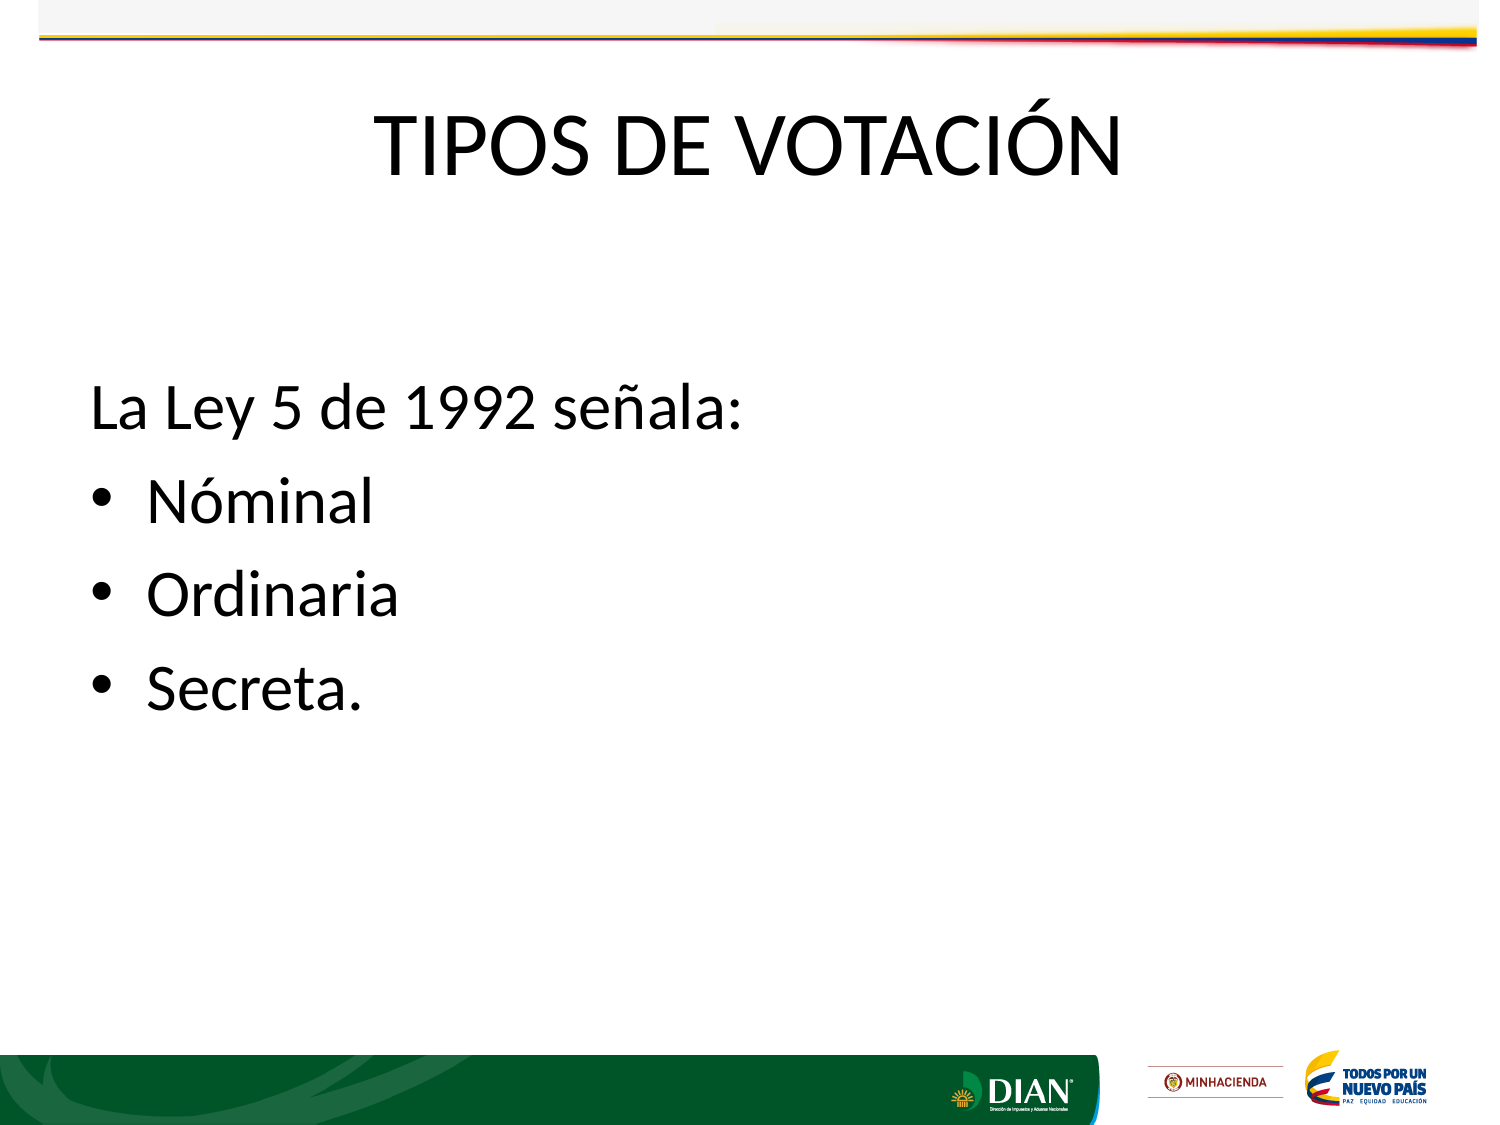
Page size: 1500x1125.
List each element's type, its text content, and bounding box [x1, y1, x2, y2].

picture [0, 0, 1500, 1125]
list La Ley 5 de 1992 señala: Nóminal Ordinaria Secreta. [75, 262, 1425, 1005]
title TIPOS DE VOTACIÓN [75, 45, 1425, 233]
